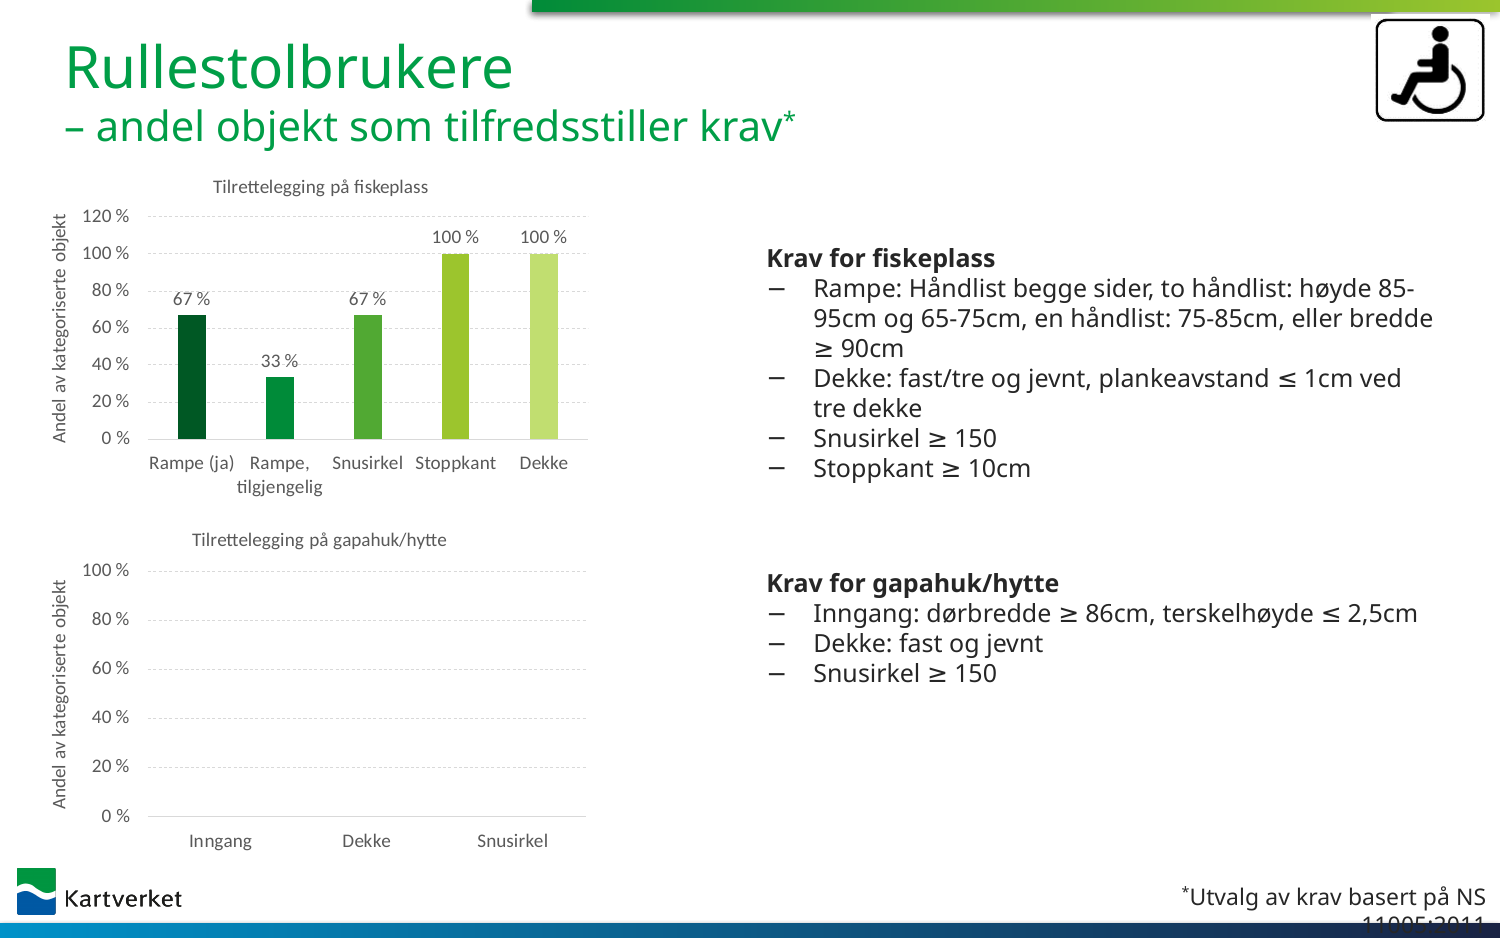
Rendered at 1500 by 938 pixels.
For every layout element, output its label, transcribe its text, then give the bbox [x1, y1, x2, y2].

text_box *Utvalg av krav basert på NS 11005:2011 [1068, 873, 1500, 938]
text_box Rullestolbrukere – andel objekt som tilfredsstiller krav* [49, 29, 1431, 158]
picture [41, 166, 599, 505]
text_box Krav for fiskeplass Rampe: Håndlist begge sider, to håndlist: høyde 85-95cm og 65-75cm, en håndlist: 75-85cm, eller bredde ≥ 90cm Dekke: fast/tre og jevnt, plankeavstand ≤ 1cm ved tre dekke Snusirkel ≥ 150 Stoppkant ≥ 10cm [751, 235, 1452, 490]
picture [41, 520, 597, 859]
text_box Krav for gapahuk/hytte Inngang: dørbredde ≥ 86cm, terskelhøyde ≤ 2,5cm Dekke: fast og jevnt Snusirkel ≥ 150 [751, 560, 1452, 695]
picture [1371, 13, 1491, 127]
